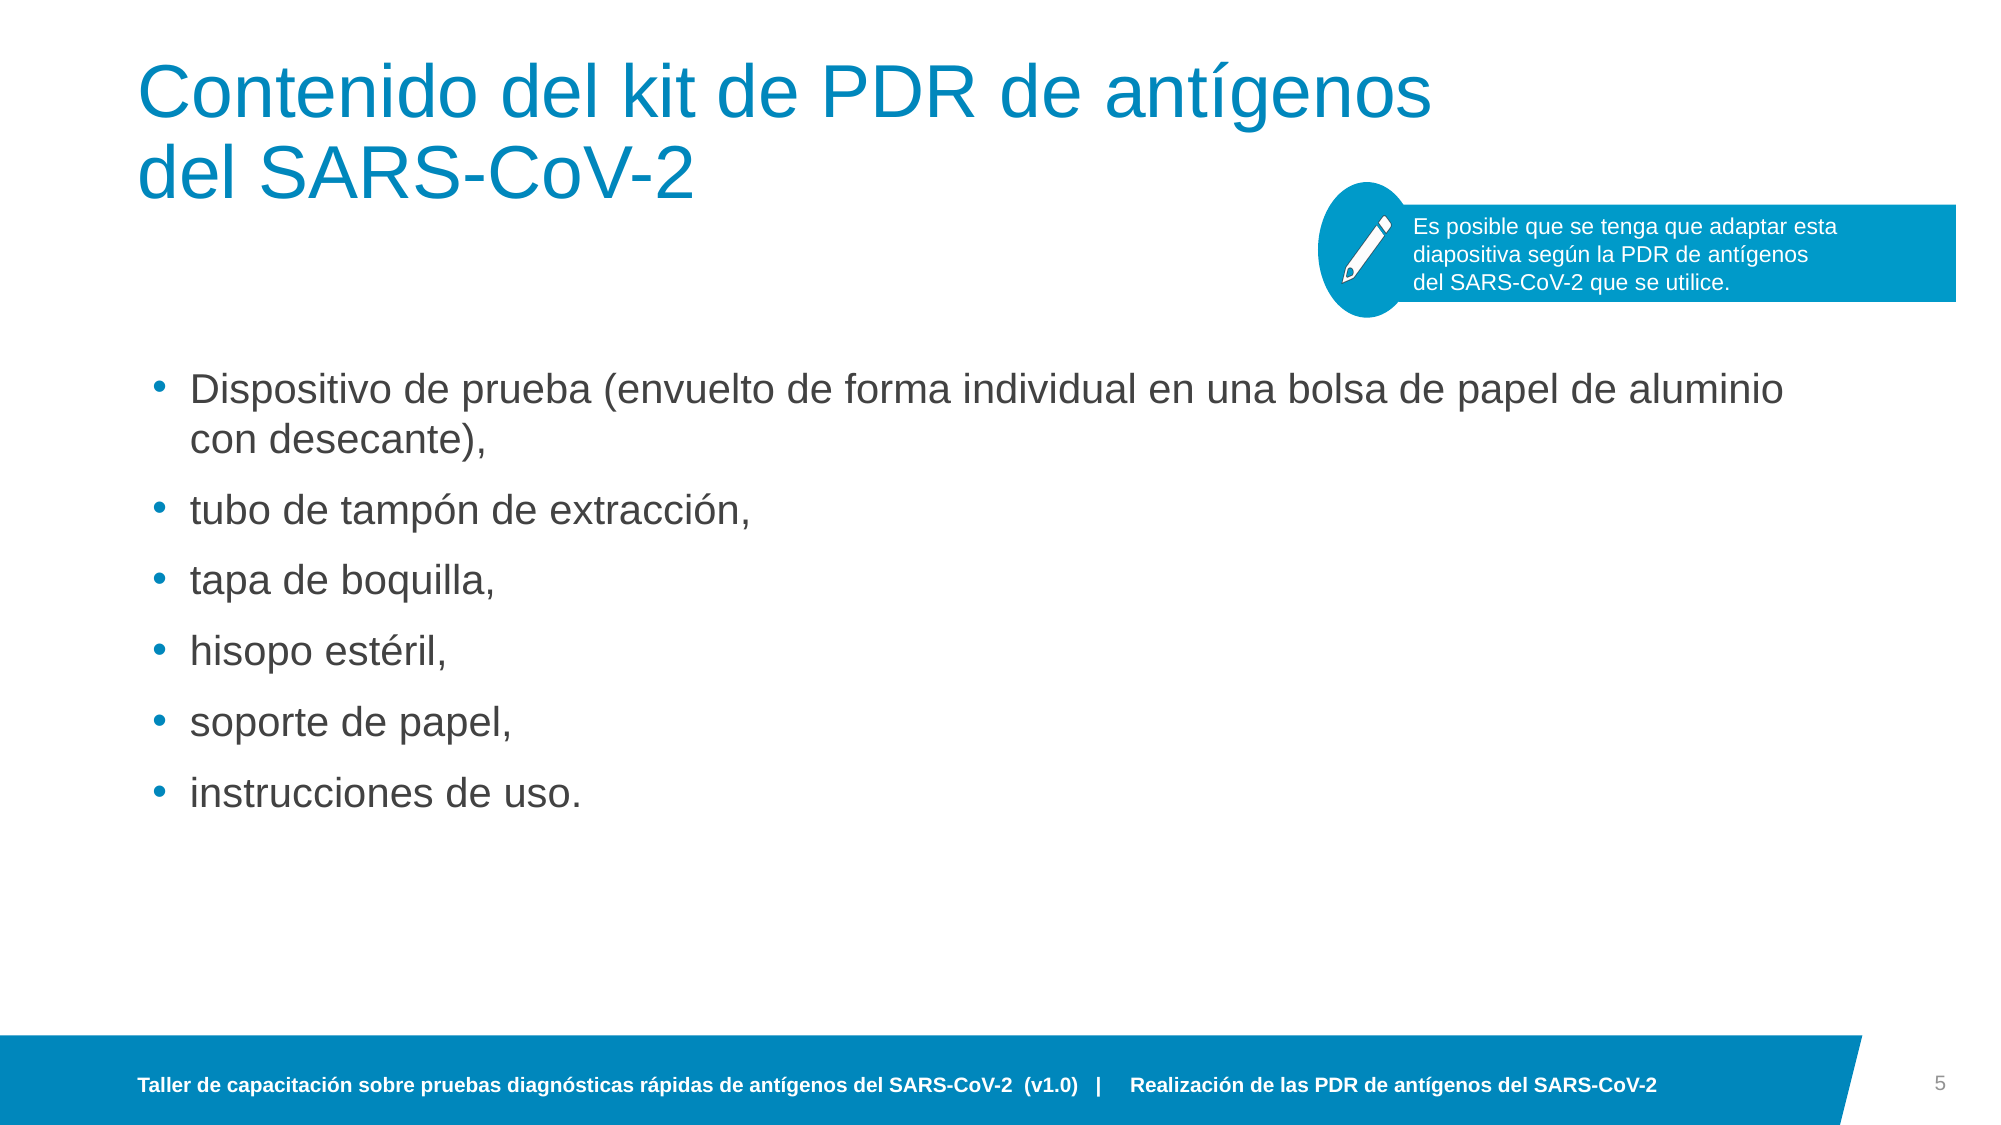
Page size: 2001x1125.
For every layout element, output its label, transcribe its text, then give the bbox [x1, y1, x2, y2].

slide_number 5 [1862, 1035, 1947, 1125]
list Dispositivo de prueba (envuelto de forma individual en una bolsa de papel de aluminio con desecante), tubo de tampón de extracción, tapa de boquilla, hisopo estéril, soporte de papel, instrucciones de uso. [137, 354, 1863, 1083]
title Contenido del kit de PDR de antígenos del SARS-CoV-2 [137, 59, 1863, 215]
footer Taller de capacitación sobre pruebas diagnósticas rápidas de antígenos del SARS-CoV-2 (v1.0) | Realización de las PDR de antígenos del SARS-CoV-2 [137, 1042, 1715, 1125]
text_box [1317, 182, 1956, 318]
